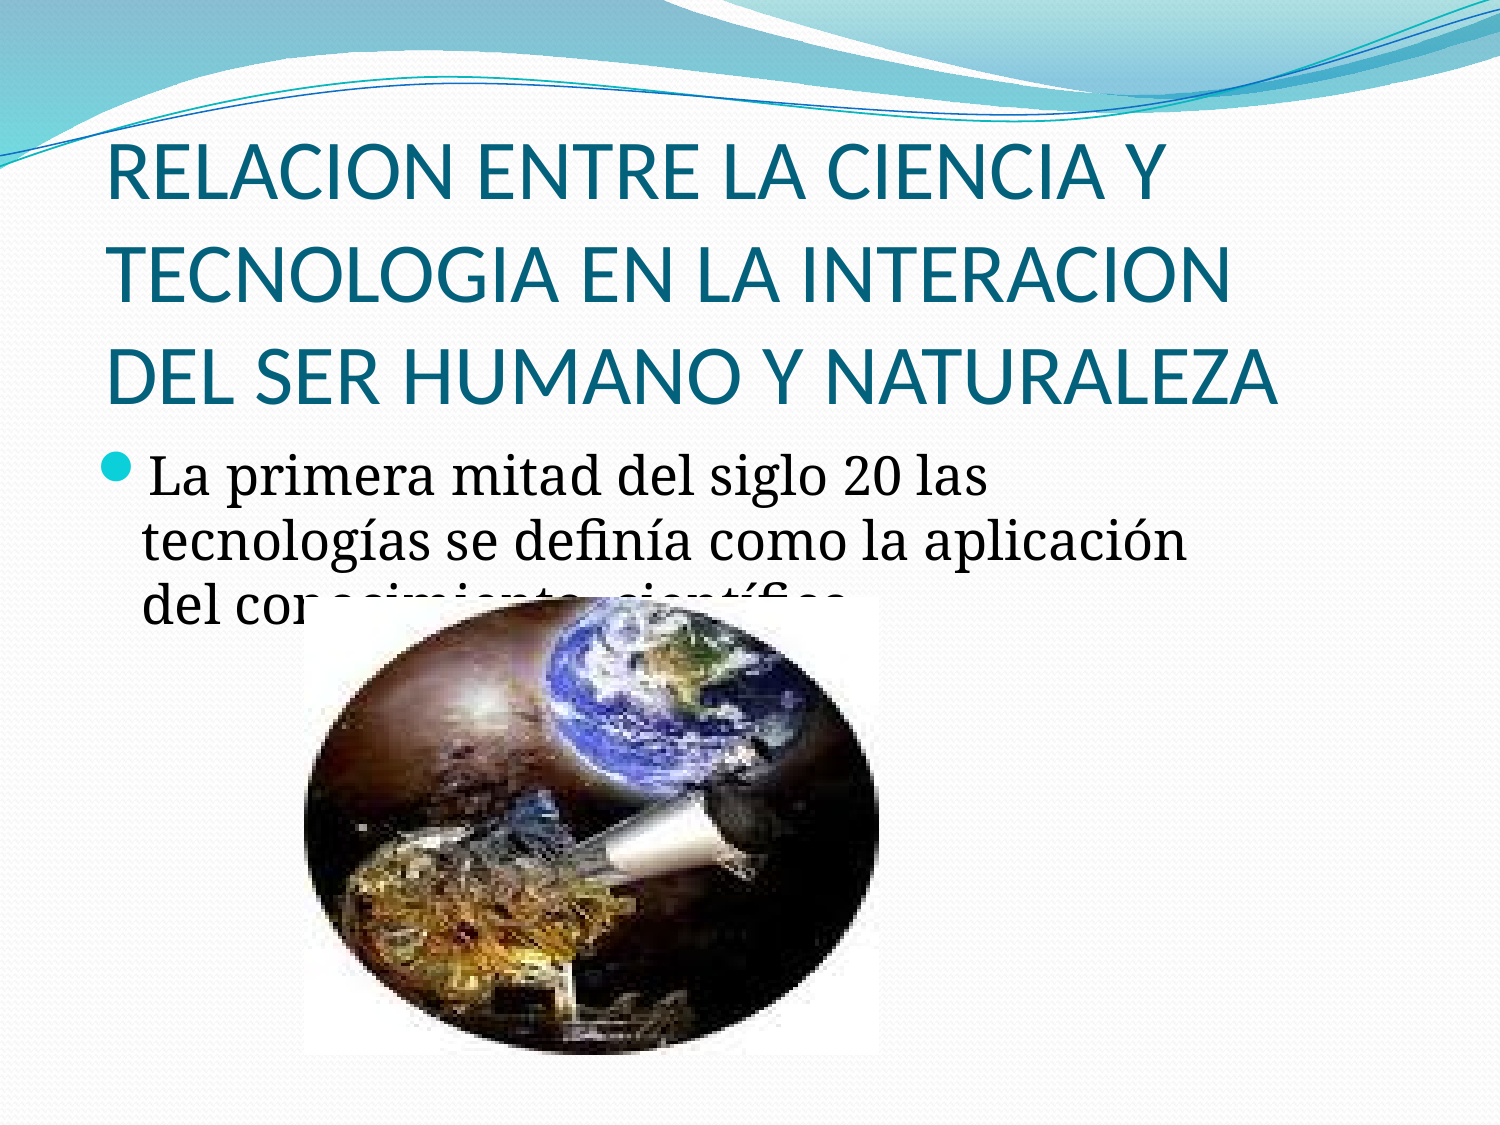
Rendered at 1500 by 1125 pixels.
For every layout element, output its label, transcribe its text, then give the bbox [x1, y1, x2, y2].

title RELACION ENTRE LA CIENCIA Y TECNOLOGIA EN LA INTERACION DEL SER HUMANO Y NATURALEZA [105, 0, 1293, 422]
list La primera mitad del siglo 20 las tecnologías se definía como la aplicación del conocimiento científico [82, 433, 1270, 1095]
picture [304, 597, 880, 1055]
